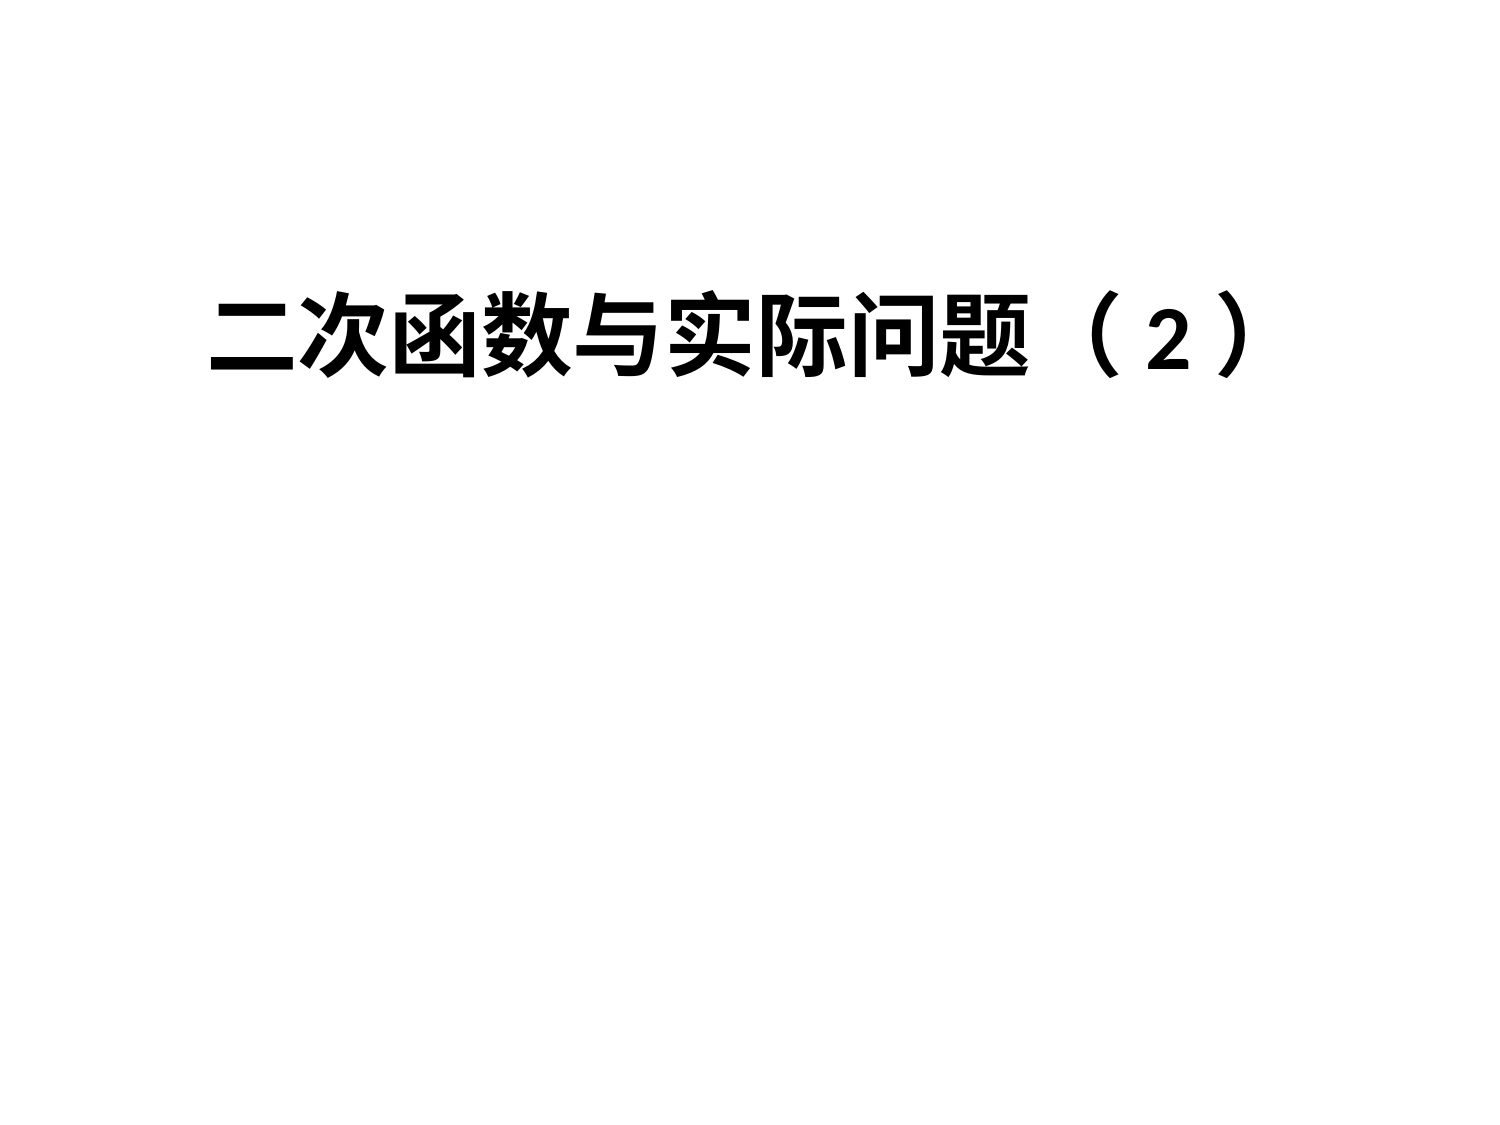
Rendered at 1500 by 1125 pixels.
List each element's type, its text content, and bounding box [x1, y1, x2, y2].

text_box 二次函数与实际问题（2） [191, 270, 1321, 396]
